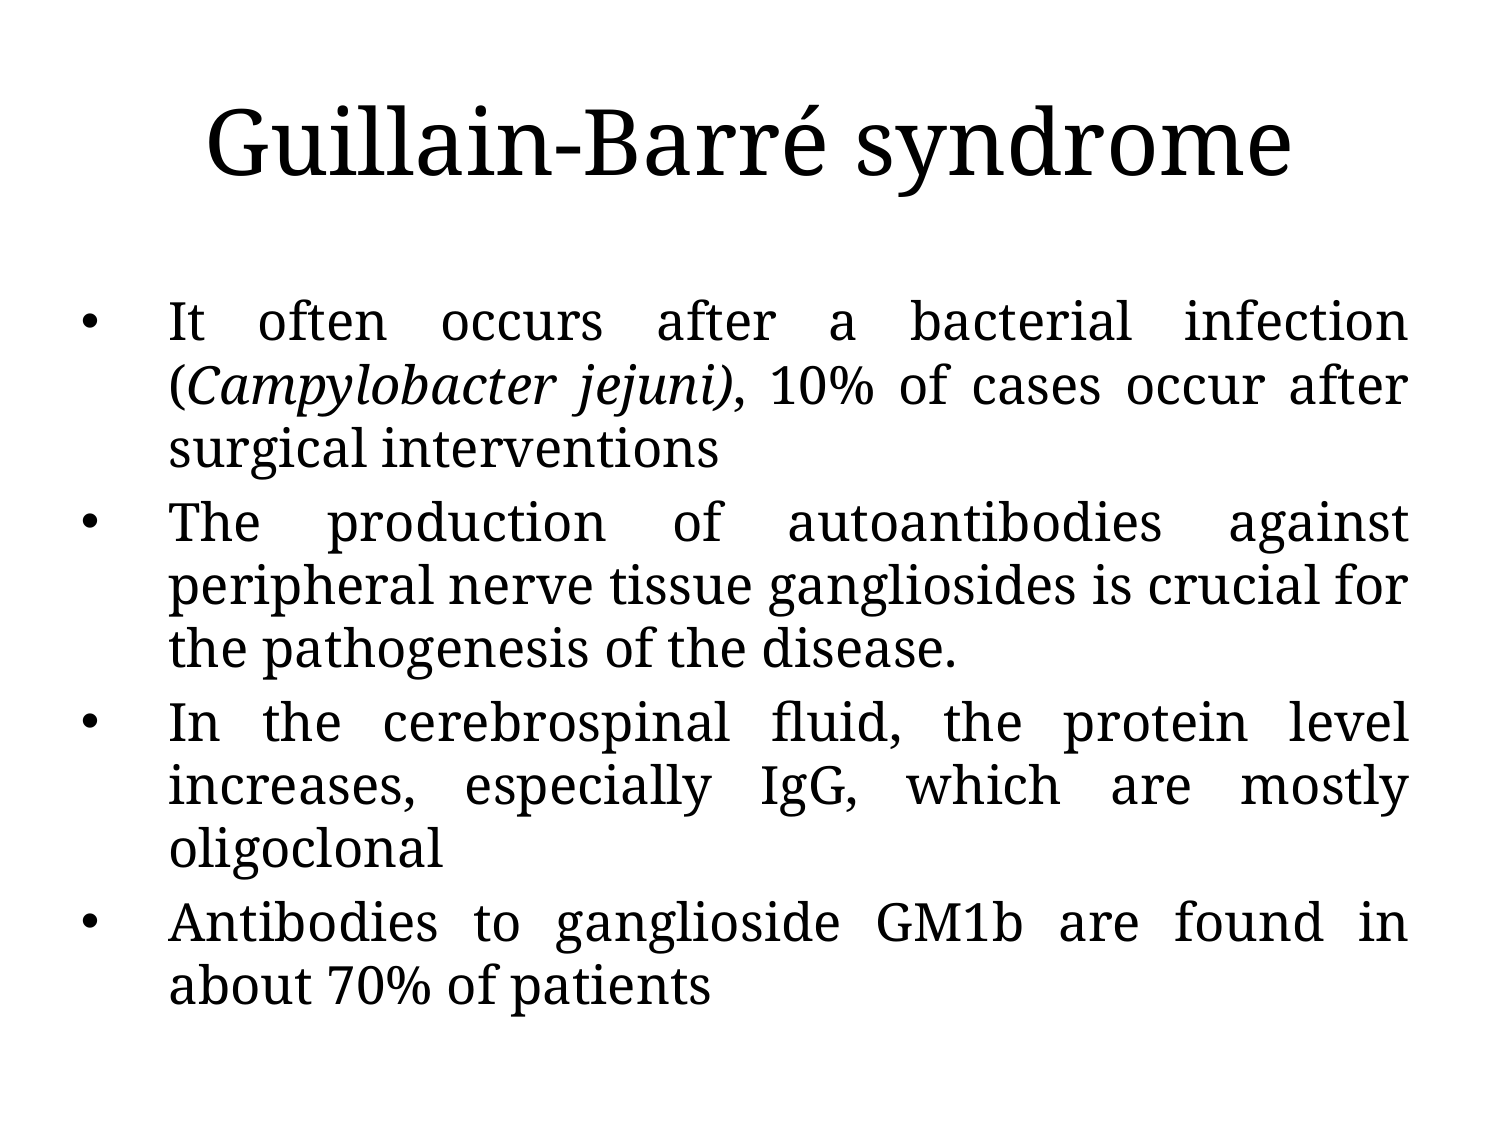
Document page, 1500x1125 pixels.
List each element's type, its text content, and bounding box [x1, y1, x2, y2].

title Guillain-Barré syndrome [75, 45, 1425, 233]
list It often occurs after a bacterial infection (Campylobacter jejuni), 10% of cases occur after surgical interventions The production of autoantibodies against peripheral nerve tissue gangliosides is crucial for the pathogenesis of the disease. In the cerebrospinal fluid, the protein level increases, especially IgG, which are mostly oligoclonal Antibodies to ganglioside GM1b are found in about 70% of patients [41, 280, 1425, 1024]
